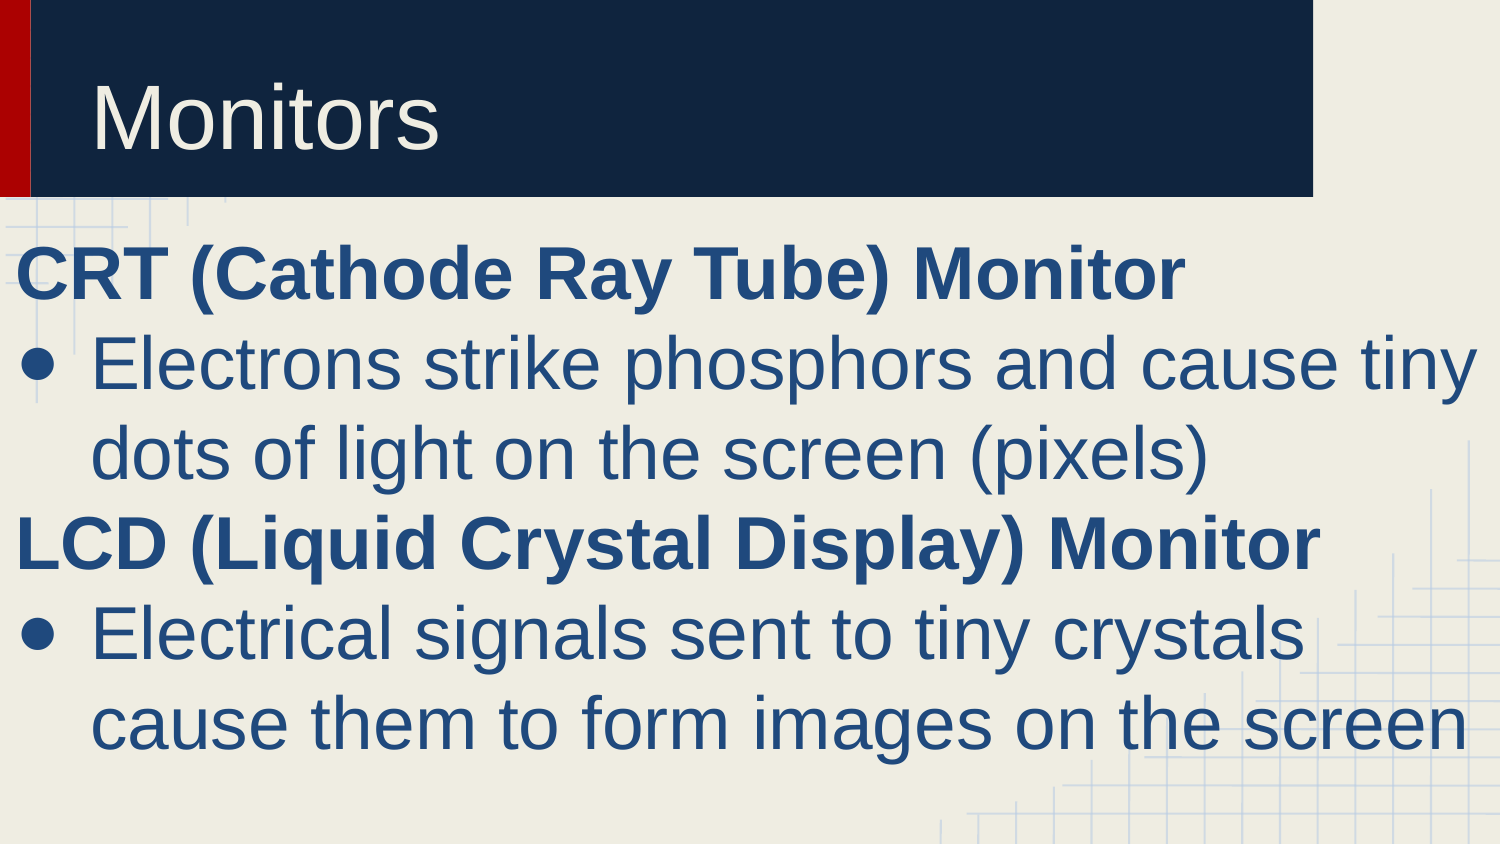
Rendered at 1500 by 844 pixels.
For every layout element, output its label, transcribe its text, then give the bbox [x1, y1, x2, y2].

title Monitors [75, 16, 1276, 183]
list CRT (Cathode Ray Tube) Monitor Electrons strike phosphors and cause tiny dots of light on the screen (pixels) LCD (Liquid Crystal Display) Monitor Electrical signals sent to tiny crystals cause them to form images on the screen [0, 209, 1500, 806]
